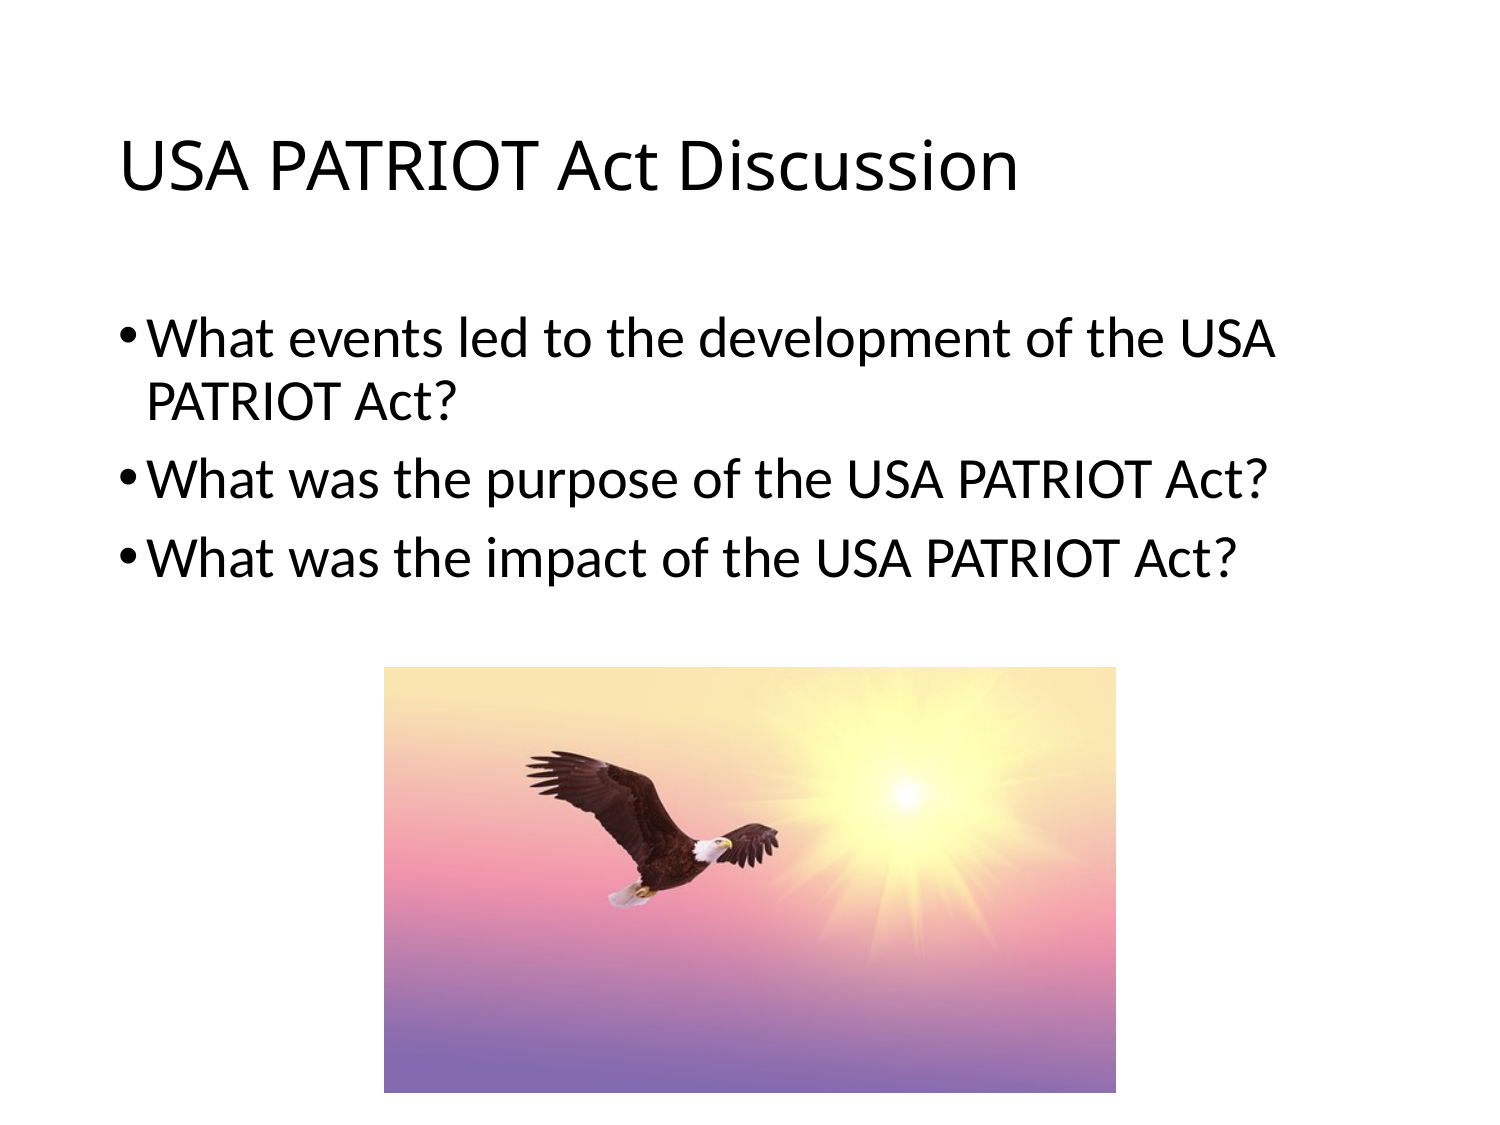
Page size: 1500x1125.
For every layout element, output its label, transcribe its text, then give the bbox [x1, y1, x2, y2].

picture [384, 667, 1116, 1094]
list What events led to the development of the USA PATRIOT Act? What was the purpose of the USA PATRIOT Act? What was the impact of the USA PATRIOT Act? [102, 299, 1398, 1014]
title USA PATRIOT Act Discussion [102, 59, 1398, 278]
